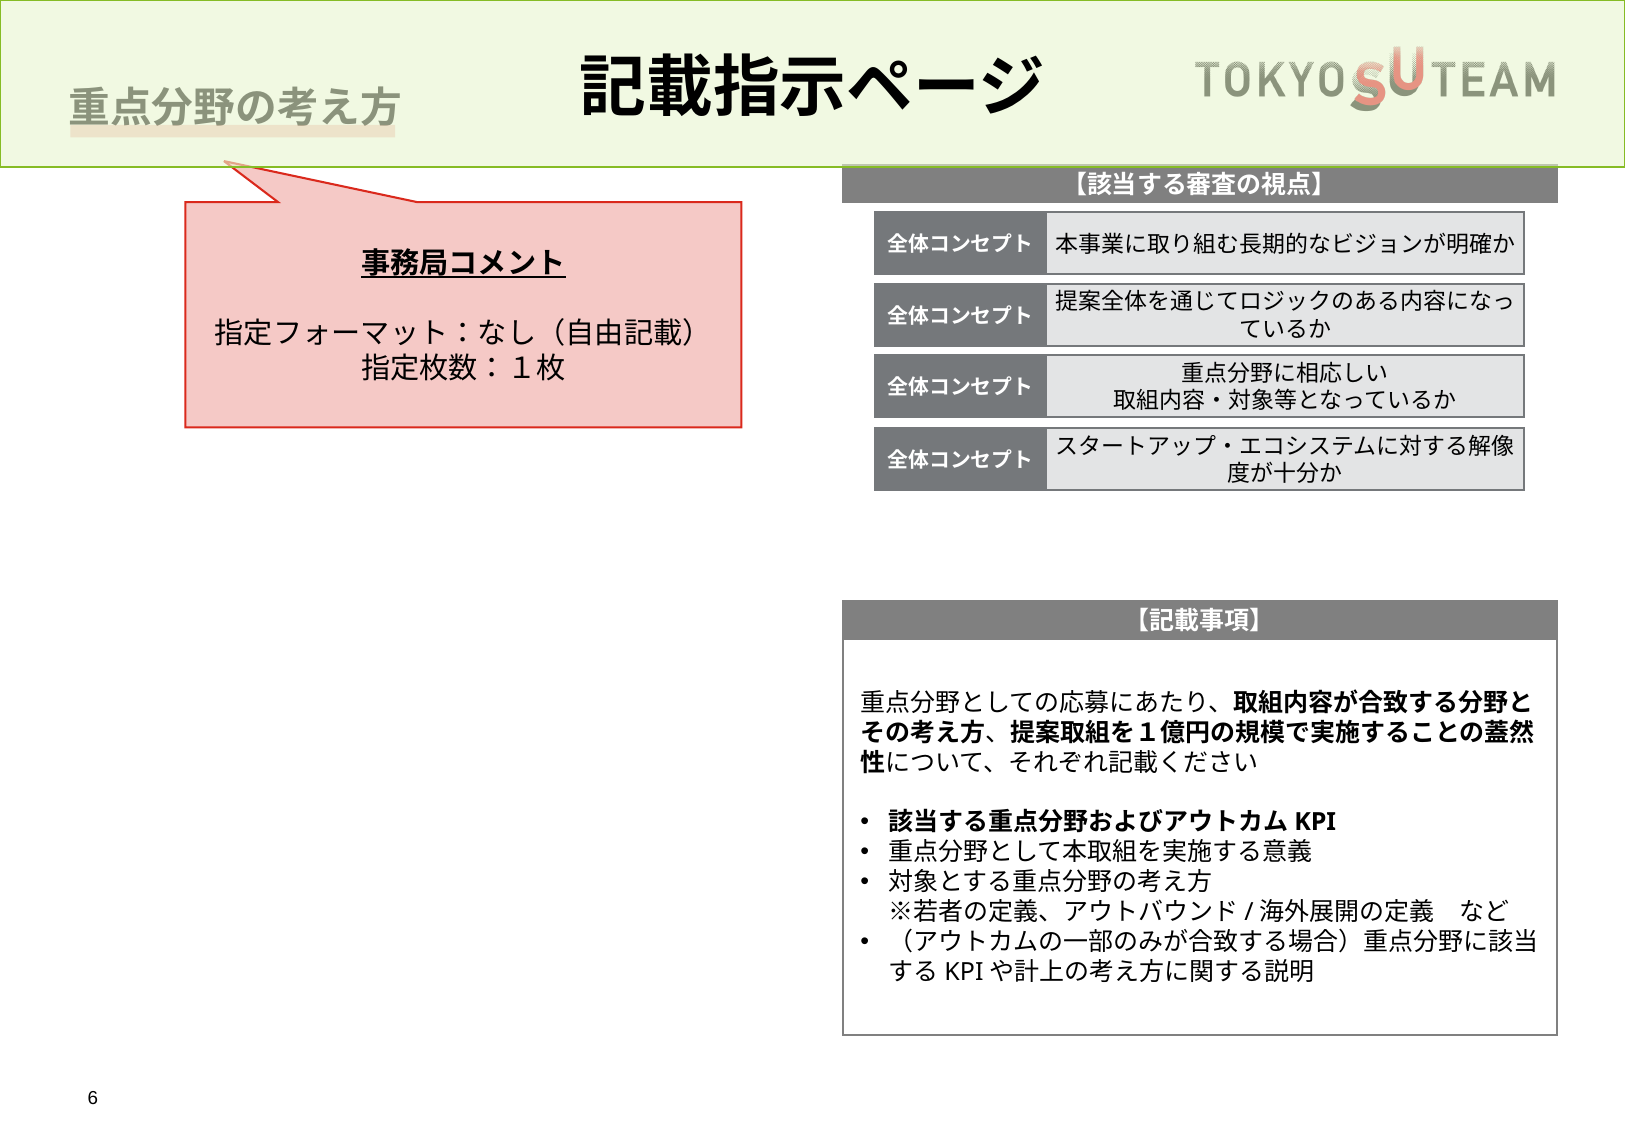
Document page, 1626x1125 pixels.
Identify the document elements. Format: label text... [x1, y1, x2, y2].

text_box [874, 211, 1525, 418]
text_box 記載指示ページ [0, 0, 1625, 167]
text_box 事務局コメント 指定フォーマット：なし（自由記載） 指定枚数：１枚 [185, 167, 742, 428]
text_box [874, 427, 1525, 491]
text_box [842, 600, 1557, 1036]
slide_number 6 [68, 1080, 98, 1109]
picture [1194, 45, 1557, 115]
text_box 【該当する審査の視点】 [842, 167, 1557, 203]
